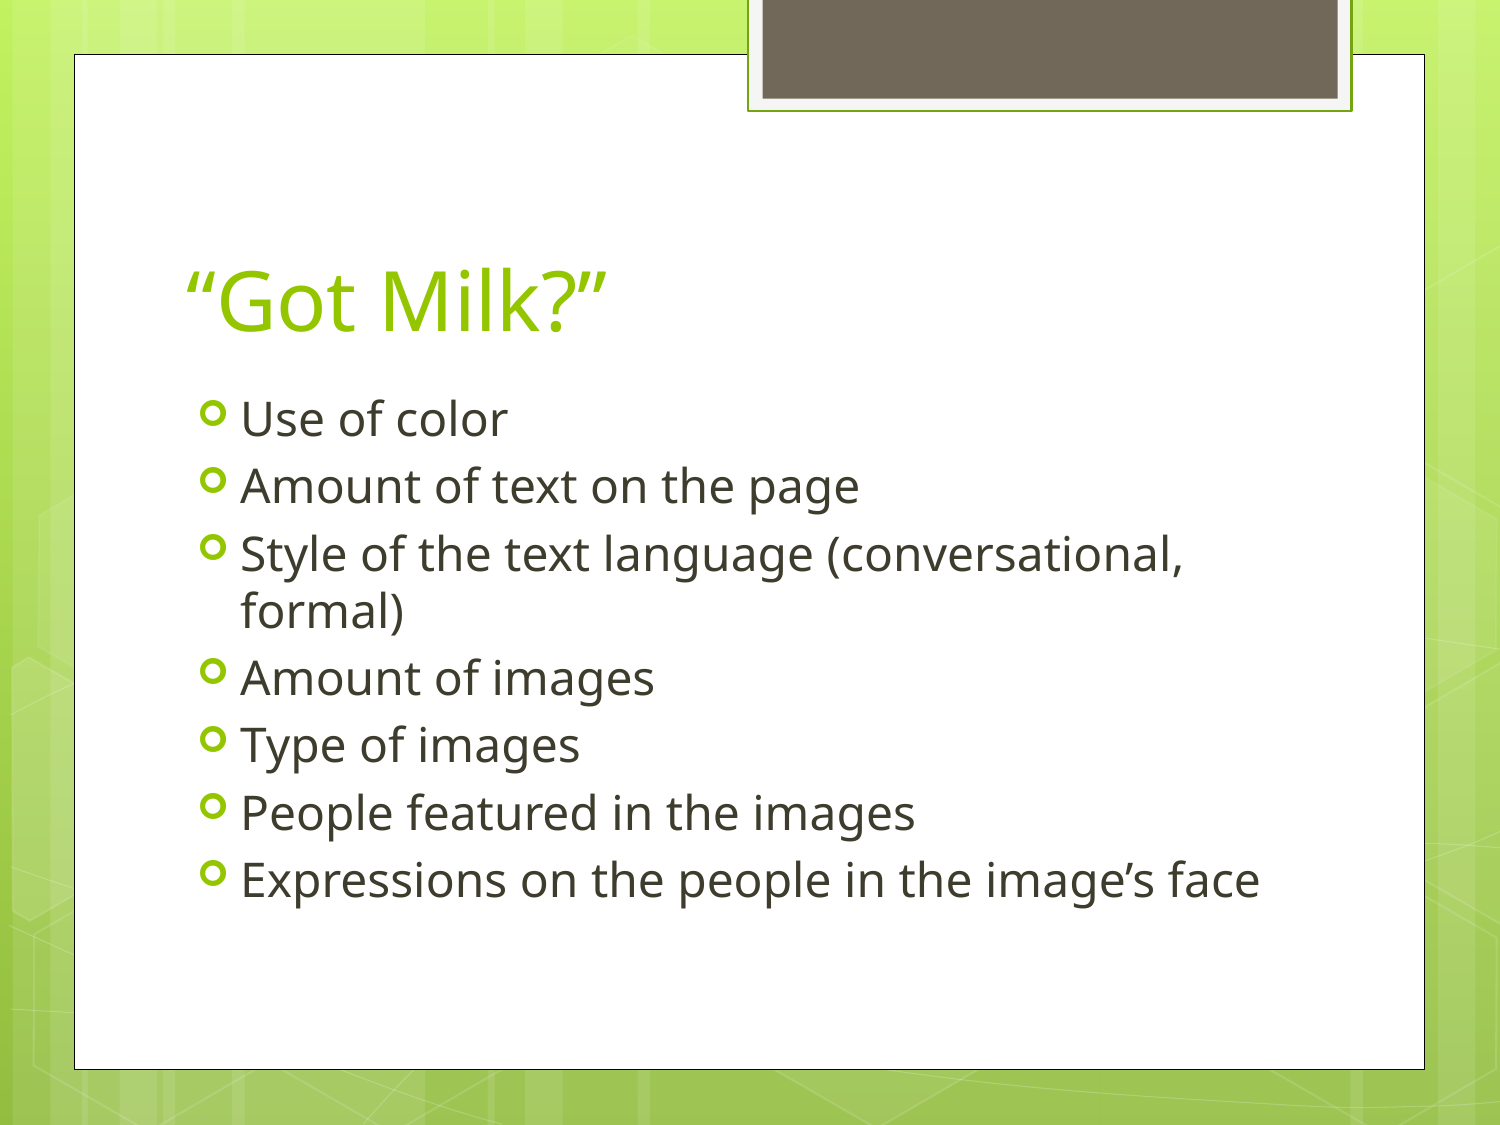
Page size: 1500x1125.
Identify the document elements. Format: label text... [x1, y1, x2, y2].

list Use of color Amount of text on the page Style of the text language (conversational, formal) Amount of images Type of images People featured in the images Expressions on the people in the image’s face [171, 381, 1283, 957]
title “Got Milk?” [171, 168, 1324, 357]
